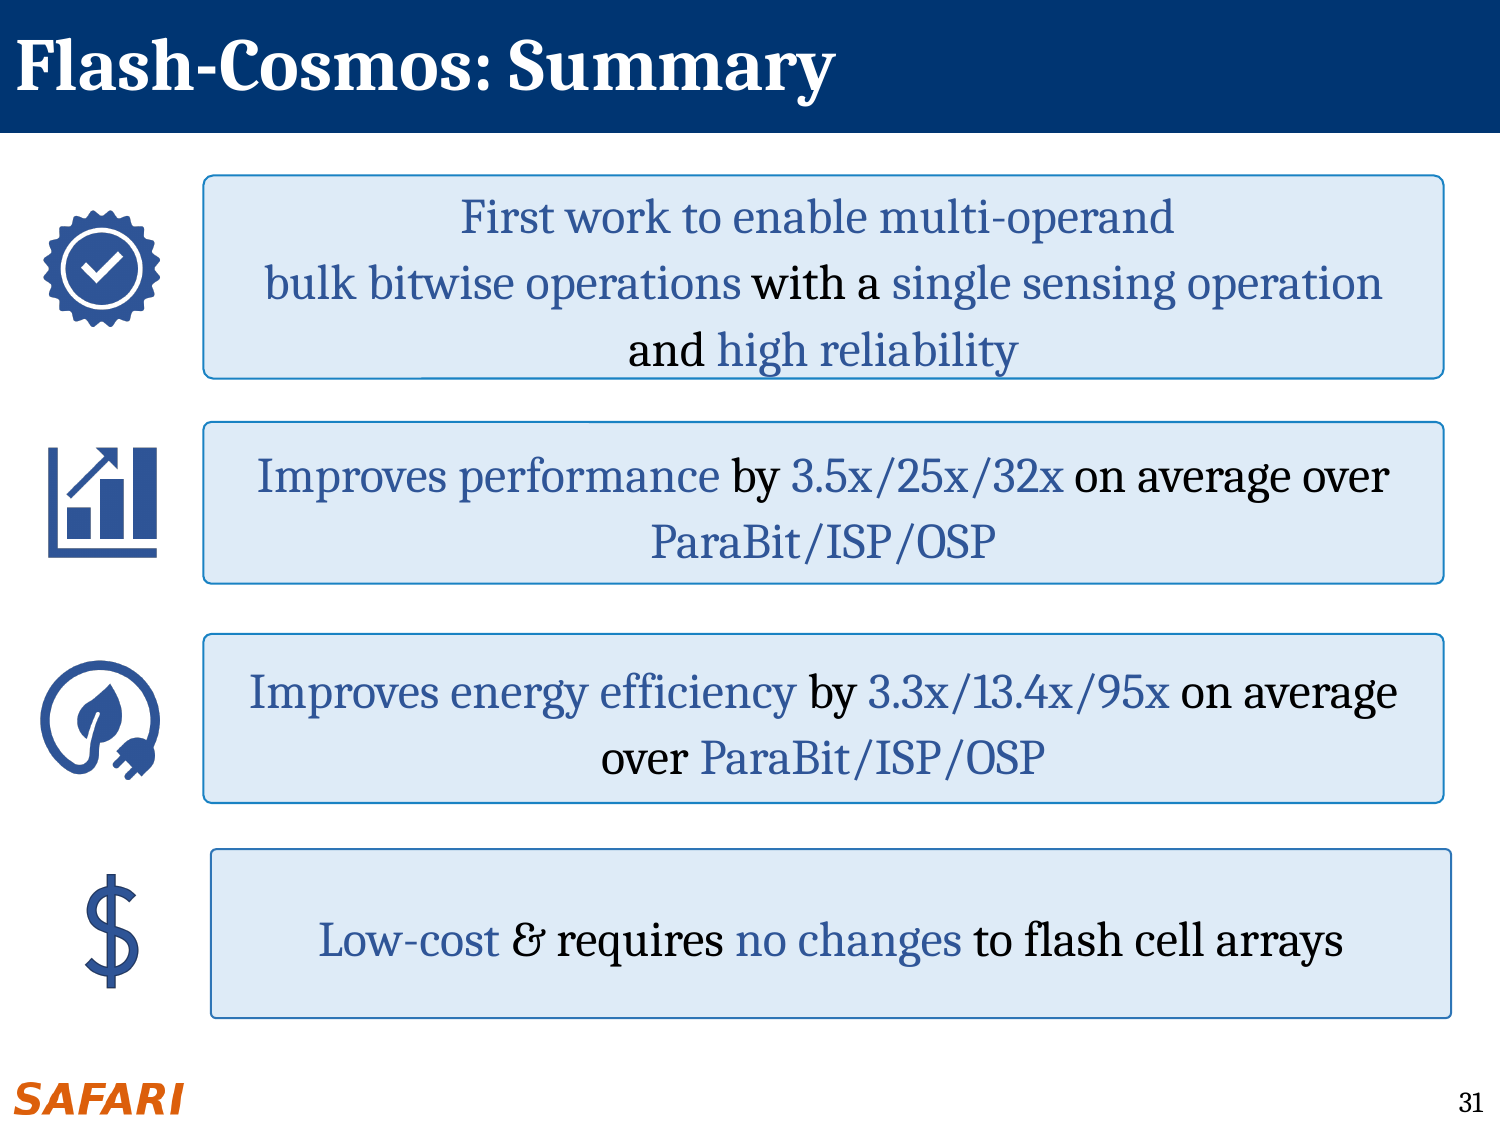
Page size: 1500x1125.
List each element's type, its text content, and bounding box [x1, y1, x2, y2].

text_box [26, 421, 1444, 584]
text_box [26, 633, 1444, 803]
picture [12, 1073, 190, 1125]
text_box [48, 849, 1452, 1019]
title Flash-Cosmos: Summary [0, 0, 1500, 133]
text_box 31 [1366, 1075, 1498, 1125]
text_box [26, 175, 1444, 379]
